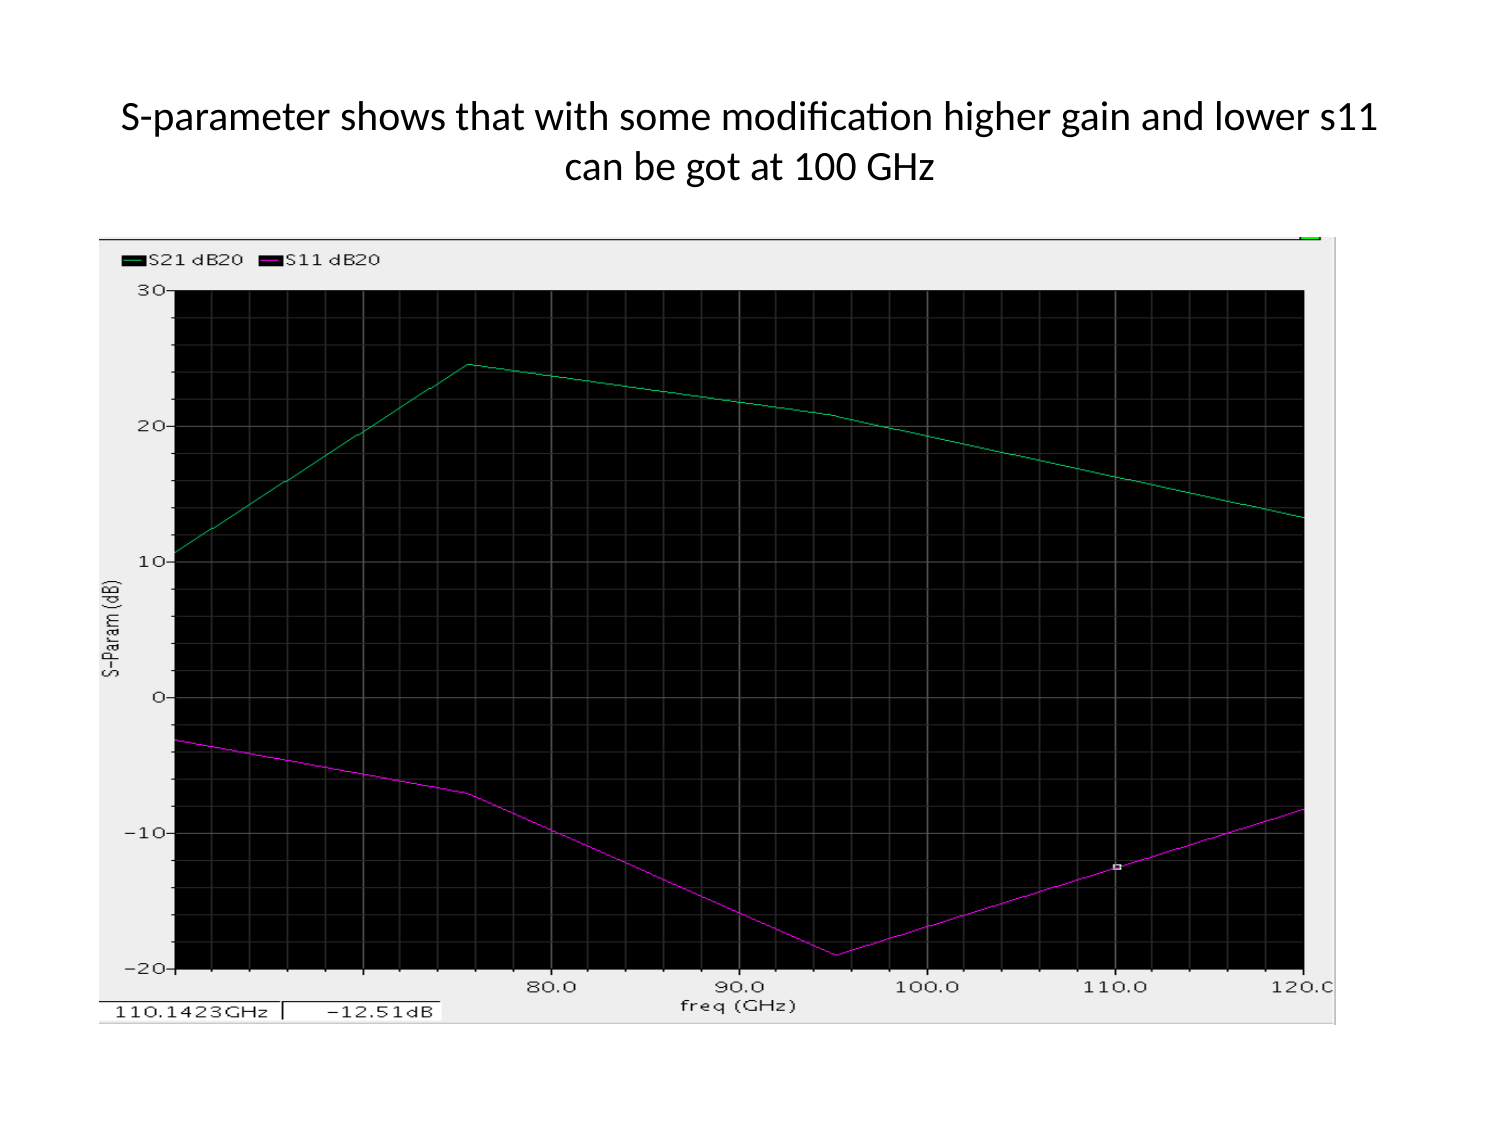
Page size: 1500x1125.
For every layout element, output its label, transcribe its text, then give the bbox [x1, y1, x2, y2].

title S-parameter shows that with some modification higher gain and lower s11 can be got at 100 GHz [75, 45, 1425, 233]
picture [99, 237, 1337, 1026]
